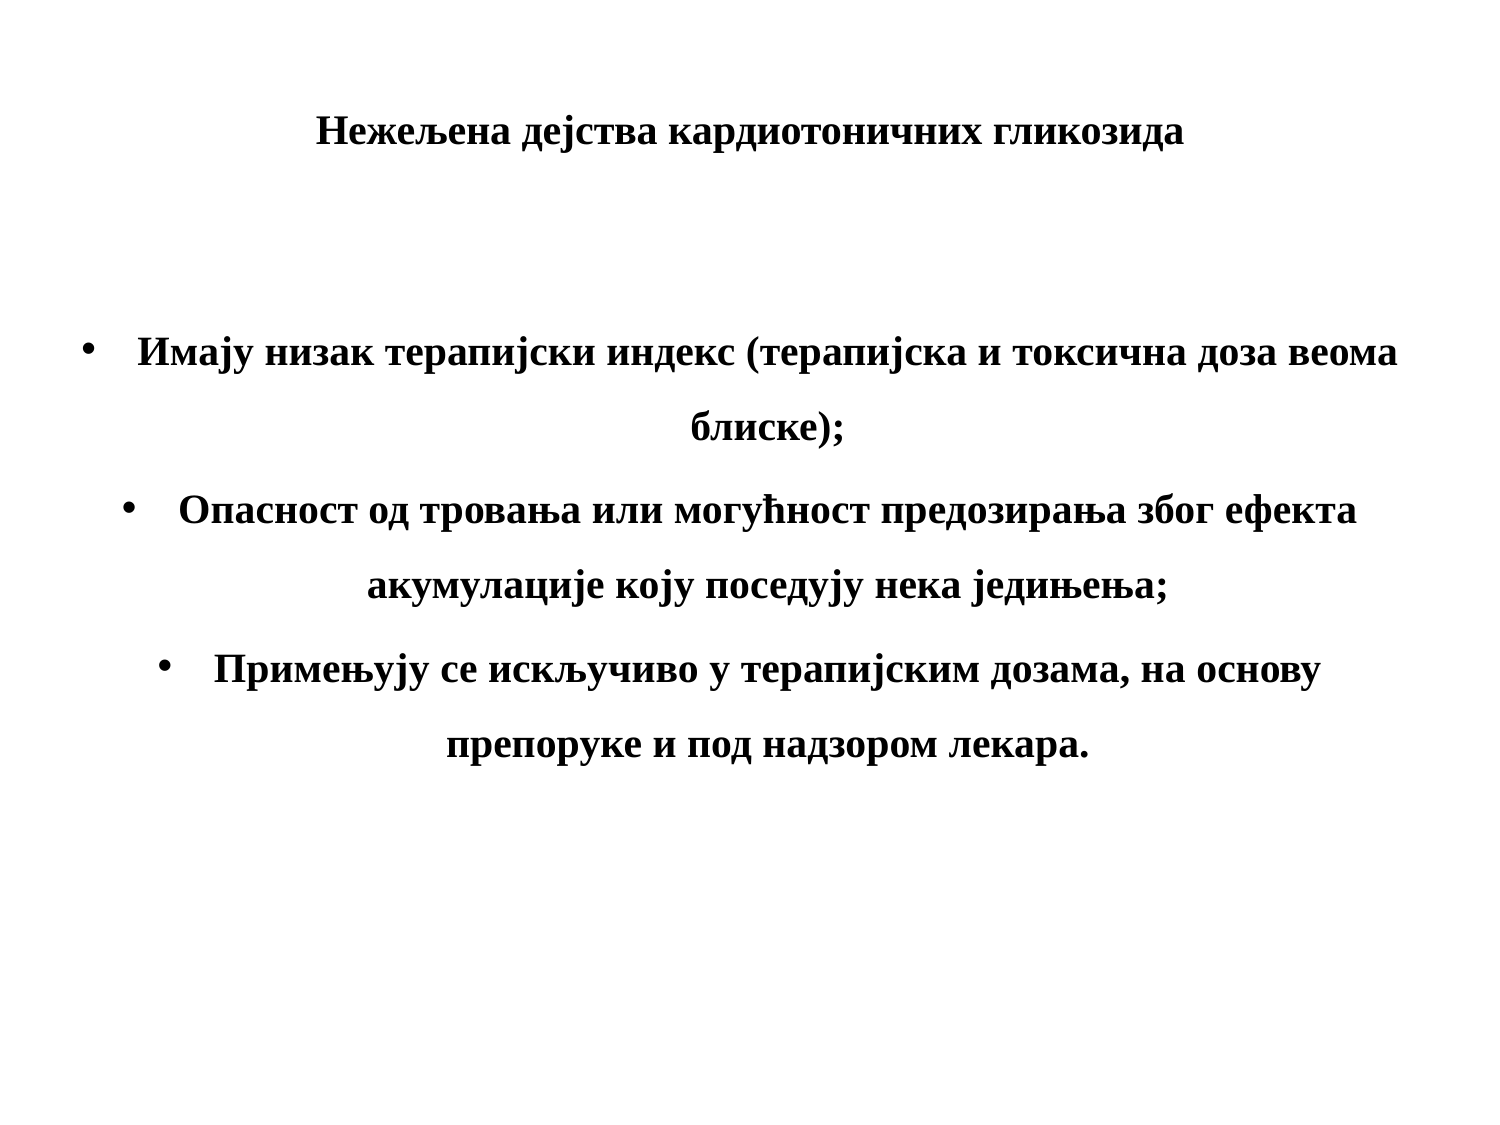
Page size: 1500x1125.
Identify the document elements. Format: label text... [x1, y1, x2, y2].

list Имају низак терапијски индекс (терапијска и токсична доза веома блиске); Опасност од тровања или могућност предозирања због ефекта акумулације коју поседују нека једињења; Примењују се искључиво у терапијским дозама, на основу препоруке и под надзором лекара. [64, 290, 1415, 1034]
title Нежељена дејства кардиотоничних гликозида [75, 45, 1425, 233]
